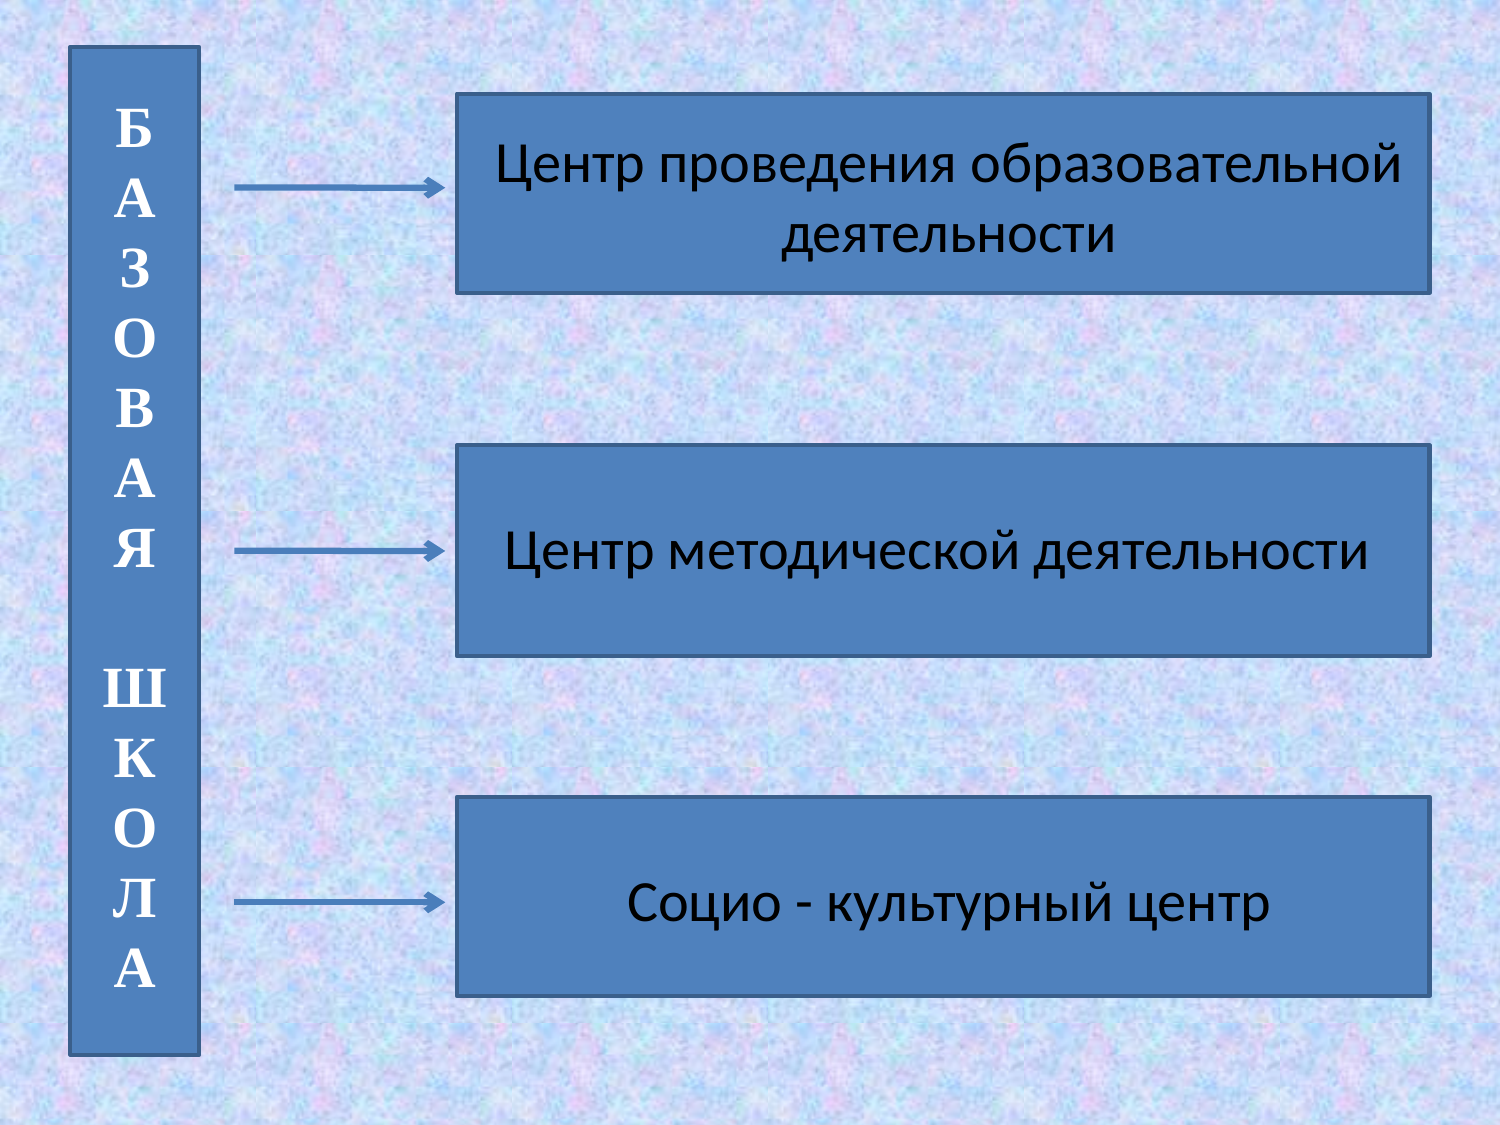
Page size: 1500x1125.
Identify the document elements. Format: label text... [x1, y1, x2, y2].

text_box [68, 45, 201, 1057]
picture [0, 0, 1500, 1125]
text_box [455, 92, 1432, 295]
text_box Центр методической деятельности [468, 503, 1407, 589]
text_box Центр проведения образовательной деятельности [480, 117, 1418, 272]
text_box [455, 795, 1432, 998]
text_box Б А З О В А Я Ш К О Л А [81, 82, 188, 1007]
text_box Социо - культурный центр [480, 855, 1418, 941]
text_box [455, 443, 1432, 658]
